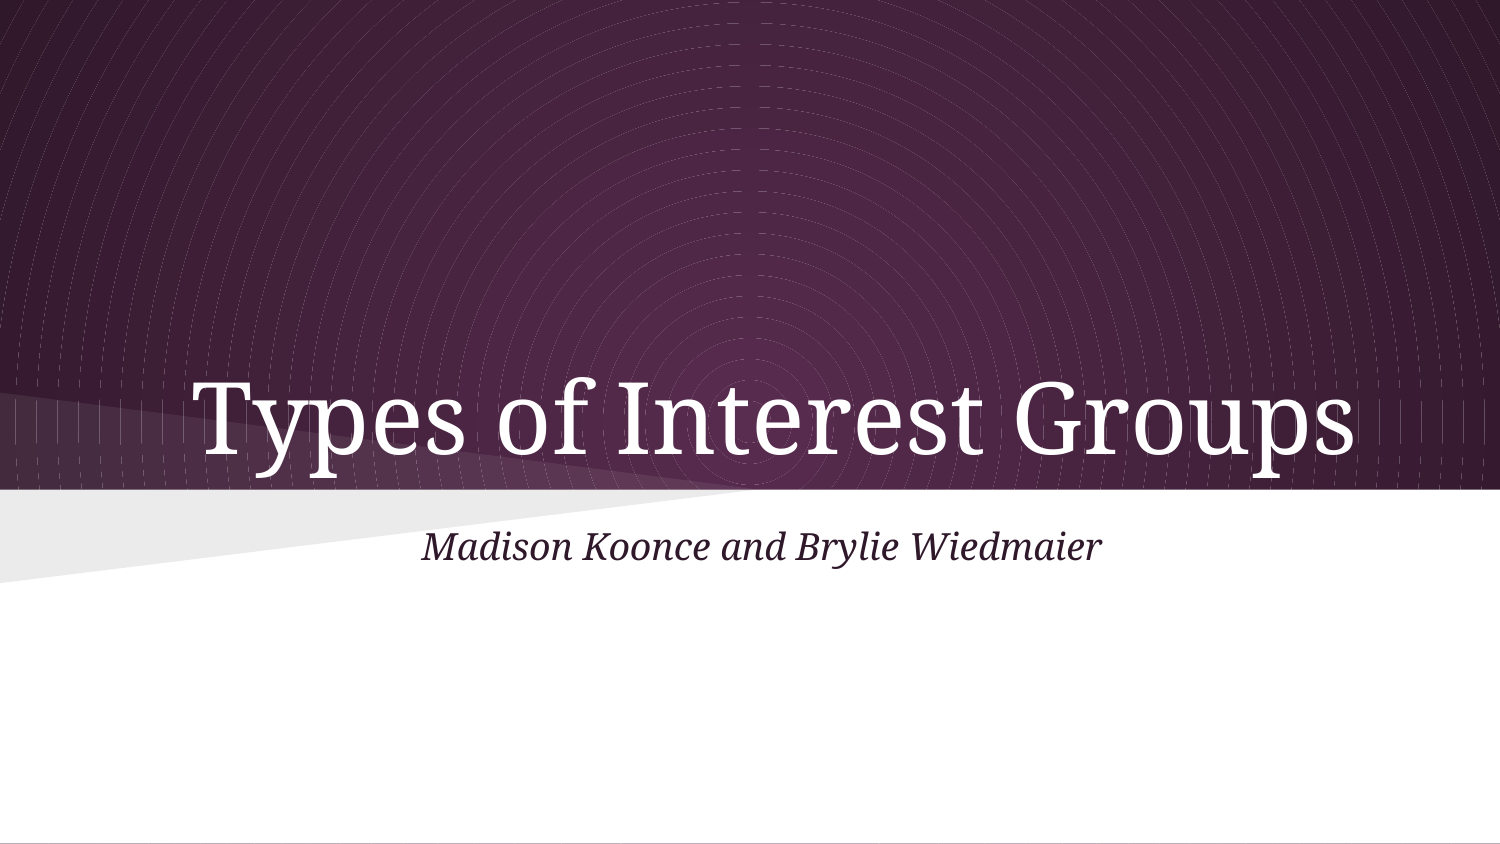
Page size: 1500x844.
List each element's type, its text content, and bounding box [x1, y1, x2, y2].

subtitle Madison Koonce and Brylie Wiedmaier [112, 507, 1388, 617]
title Types of Interest Groups [112, 286, 1388, 490]
